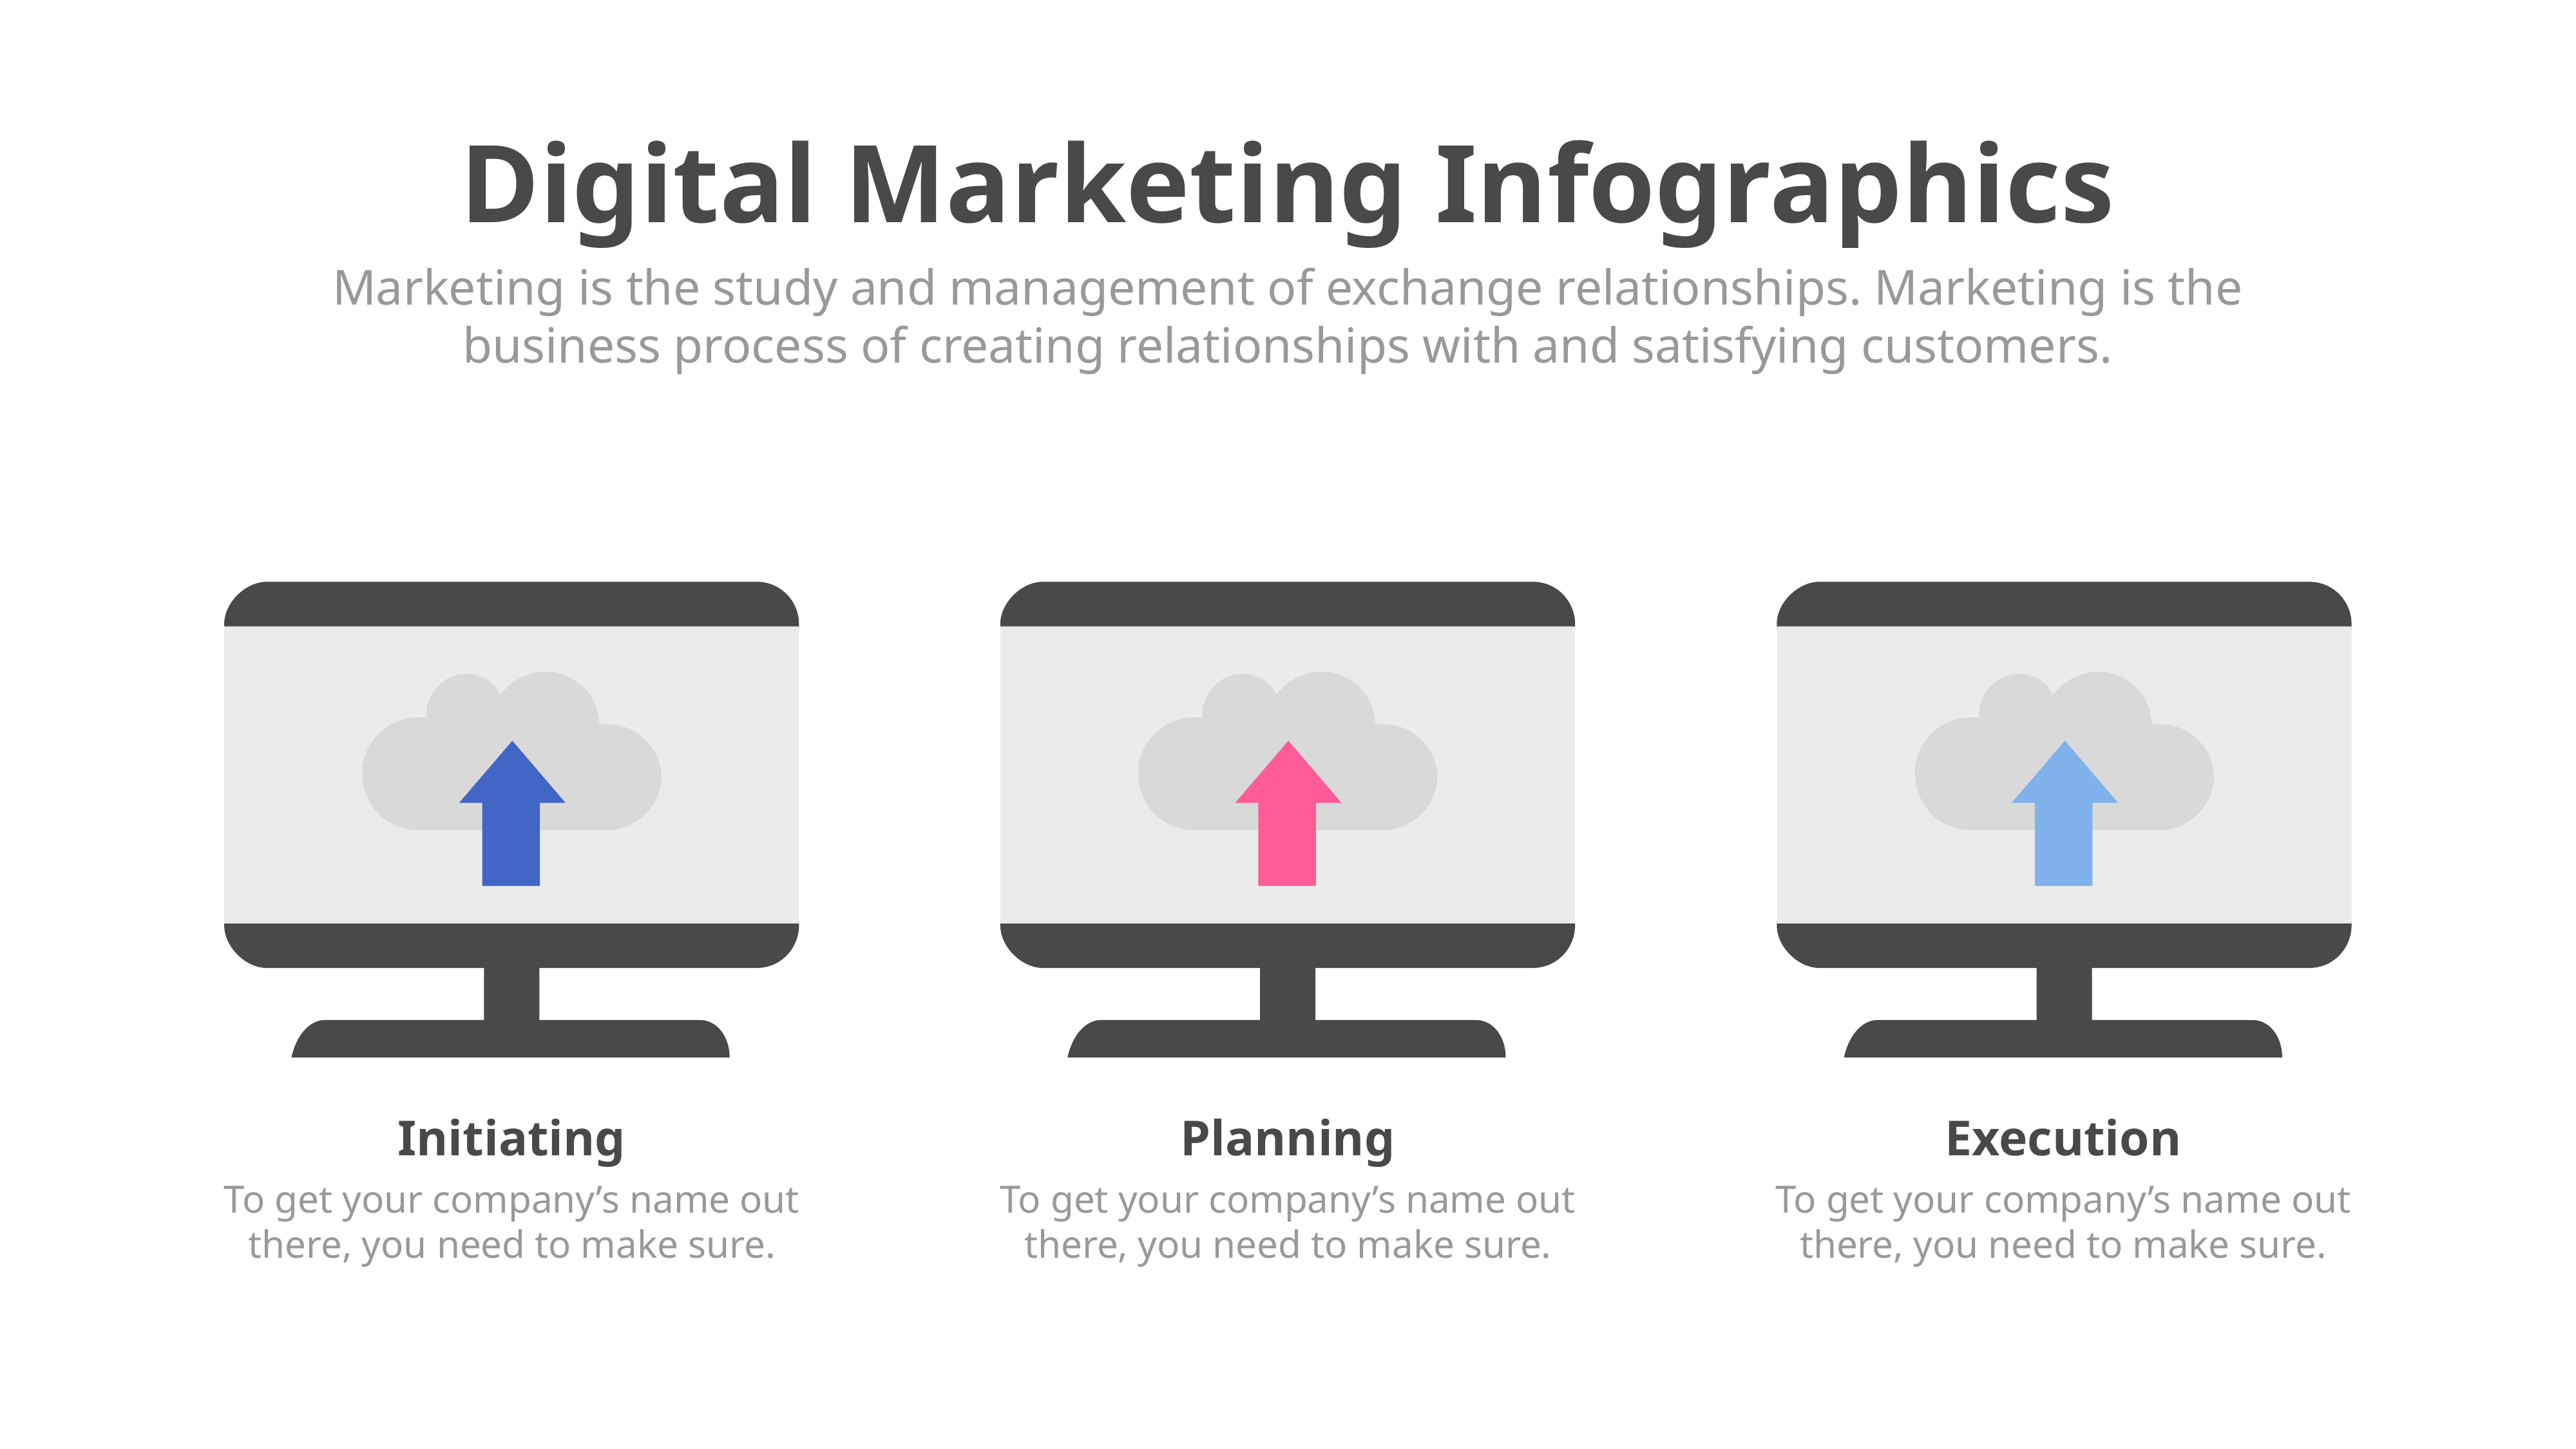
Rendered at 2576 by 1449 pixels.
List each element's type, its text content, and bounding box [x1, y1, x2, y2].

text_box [1724, 1103, 2403, 1272]
text_box [291, 1019, 730, 1058]
text_box [2012, 741, 2119, 886]
text_box [1844, 1019, 2282, 1058]
text_box [1000, 923, 1576, 969]
text_box [1777, 923, 2352, 969]
text_box [1235, 741, 1342, 886]
text_box [1260, 969, 1316, 1019]
text_box [2036, 969, 2092, 1019]
text_box [362, 671, 662, 831]
text_box [1777, 626, 2352, 923]
text_box [224, 582, 799, 626]
text_box [1138, 671, 1438, 831]
text_box [1000, 626, 1576, 923]
text_box Digital Marketing Infographics [450, 110, 2125, 249]
text_box [459, 741, 566, 886]
text_box [1067, 1019, 1506, 1058]
text_box Marketing is the study and management of exchange relationships. Marketing is the business process of creating relationships with and satisfying customers. [281, 251, 2295, 377]
text_box [224, 923, 799, 969]
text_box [948, 1103, 1628, 1272]
text_box [484, 969, 540, 1019]
text_box [1000, 582, 1576, 626]
text_box [1777, 582, 2352, 626]
text_box [1914, 671, 2214, 831]
text_box [224, 626, 799, 923]
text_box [172, 1103, 852, 1272]
